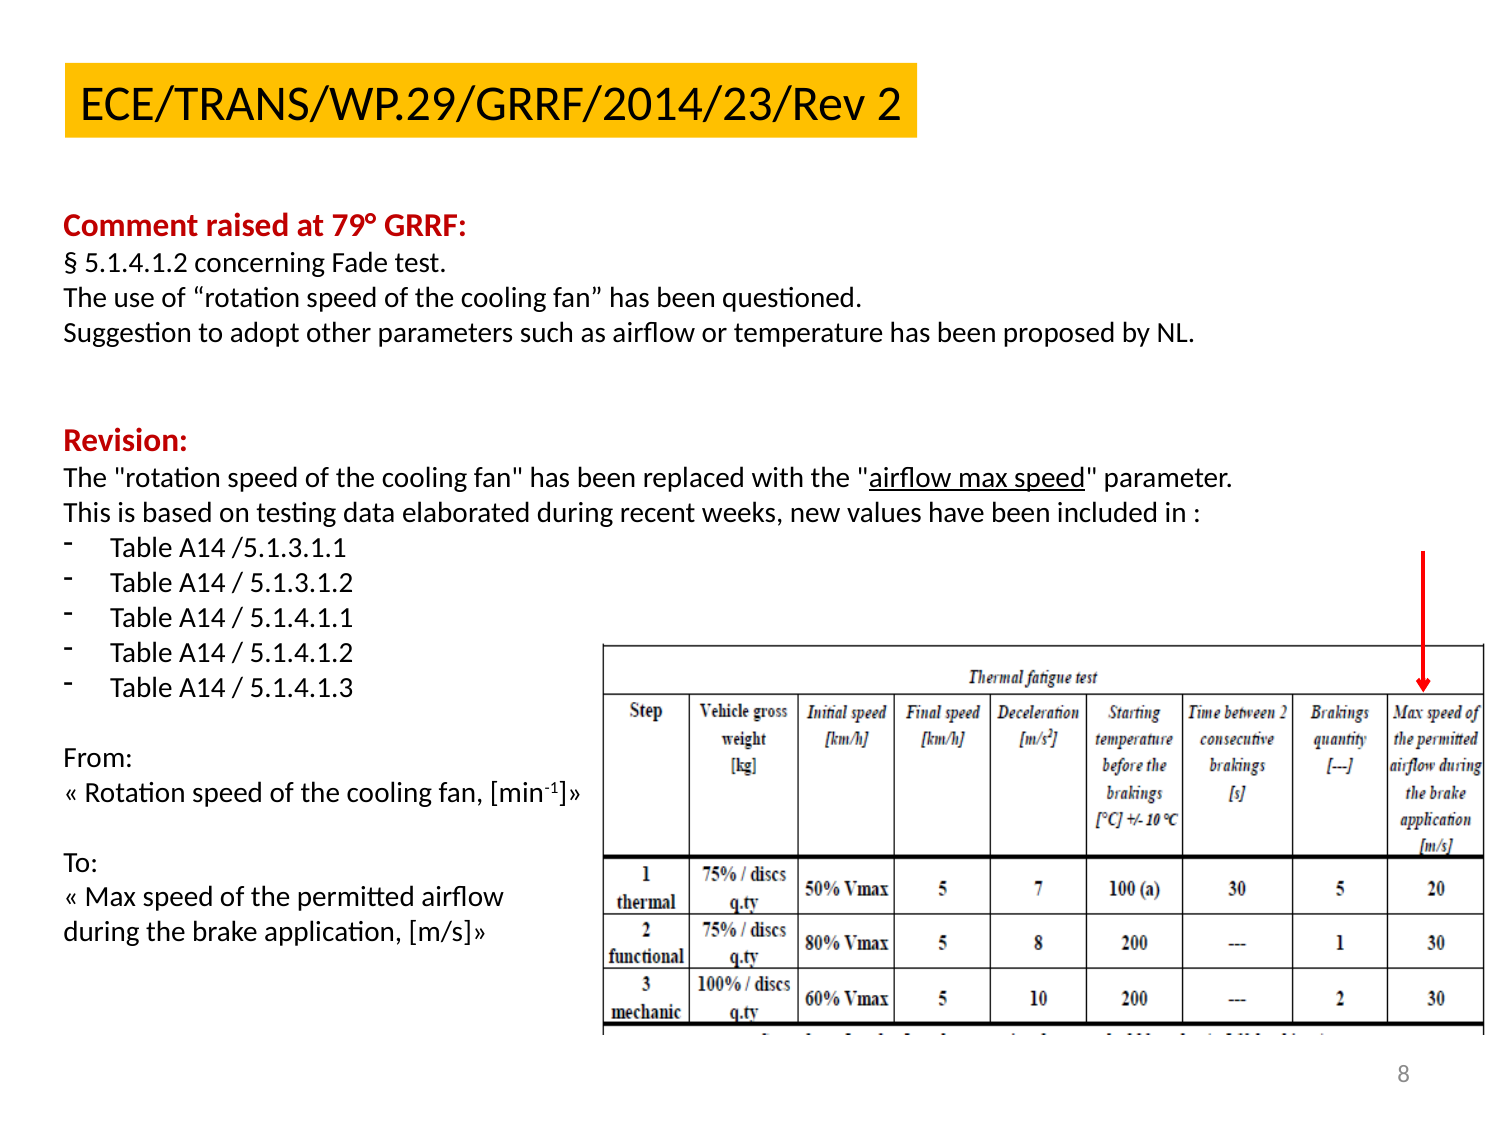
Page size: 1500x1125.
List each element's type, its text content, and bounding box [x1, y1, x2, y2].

text_box ECE/TRANS/WP.29/GRRF/2014/23/Rev 2 [65, 62, 918, 138]
picture [599, 638, 1498, 1035]
text_box Comment raised at 79° GRRF: § 5.1.4.1.2 concerning Fade test. The use of “rotation speed of the cooling fan” has been questioned. Suggestion to adopt other parameters such as airflow or temperature has been proposed by NL. Revision: The "rotation speed of the cooling fan" has been replaced with the "airflow max speed" parameter. This is based on testing data elaborated during recent weeks, new values have been included in : Table A14 /5.1.3.1.1 Table A14 / 5.1.3.1.2 Table A14 / 5.1.4.1.1 Table A14 / 5.1.4.1.2 Table A14 / 5.1.4.1.3 From: « Rotation speed of the cooling fan, [min-1]» To: « Max speed of the permitted airflow during the brake application, [m/s]» [48, 196, 1249, 1025]
slide_number 8 [1074, 1044, 1425, 1103]
